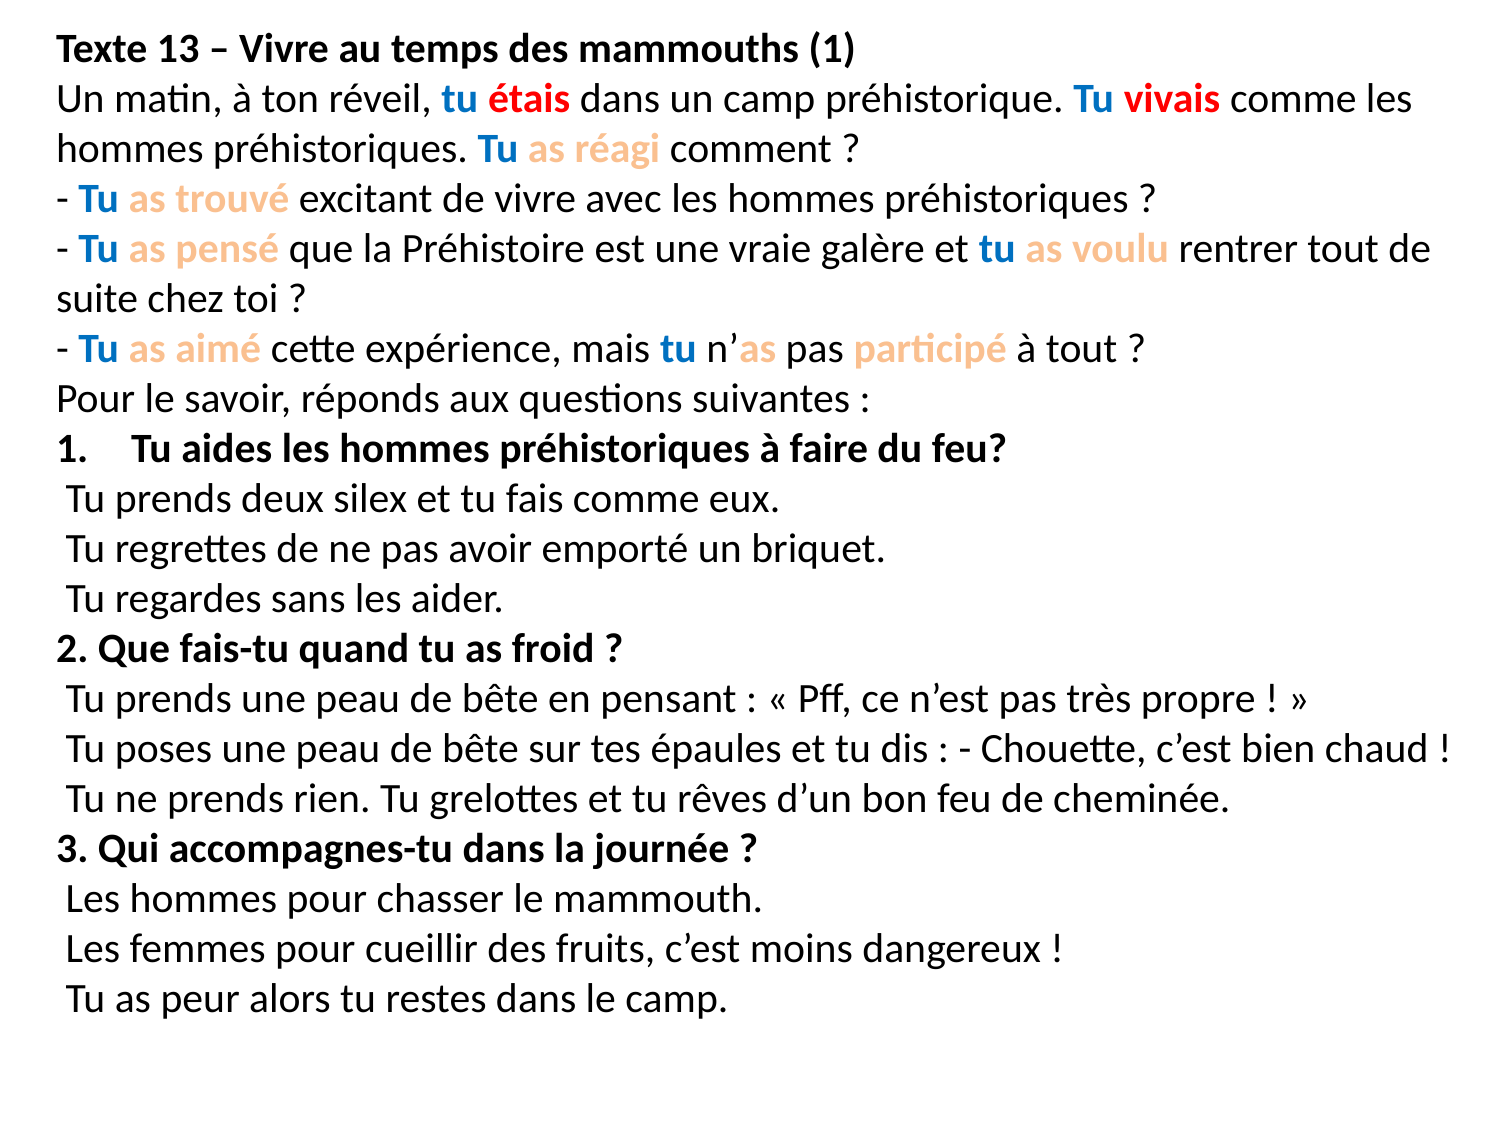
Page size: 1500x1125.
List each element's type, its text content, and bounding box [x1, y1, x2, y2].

text_box Texte 13 – Vivre au temps des mammouths (1) Un matin, à ton réveil, tu étais dans un camp préhistorique. Tu vivais comme les hommes préhistoriques. Tu as réagi comment ? - Tu as trouvé excitant de vivre avec les hommes préhistoriques ? - Tu as pensé que la Préhistoire est une vraie galère et tu as voulu rentrer tout de suite chez toi ? - Tu as aimé cette expérience, mais tu n’as pas participé à tout ? Pour le savoir, réponds aux questions suivantes : Tu aides les hommes préhistoriques à faire du feu? Tu prends deux silex et tu fais comme eux. Tu regrettes de ne pas avoir emporté un briquet. Tu regardes sans les aider. 2. Que fais-tu quand tu as froid ? Tu prends une peau de bête en pensant : « Pff, ce n’est pas très propre ! » Tu poses une peau de bête sur tes épaules et tu dis : - Chouette, c’est bien chaud ! Tu ne prends rien. Tu grelottes et tu rêves d’un bon feu de cheminée. 3. Qui accompagnes-tu dans la journée ? Les hommes pour chasser le mammouth. Les femmes pour cueillir des fruits, c’est moins dangereux ! Tu as peur alors tu restes dans le camp. [41, 13, 1471, 1029]
